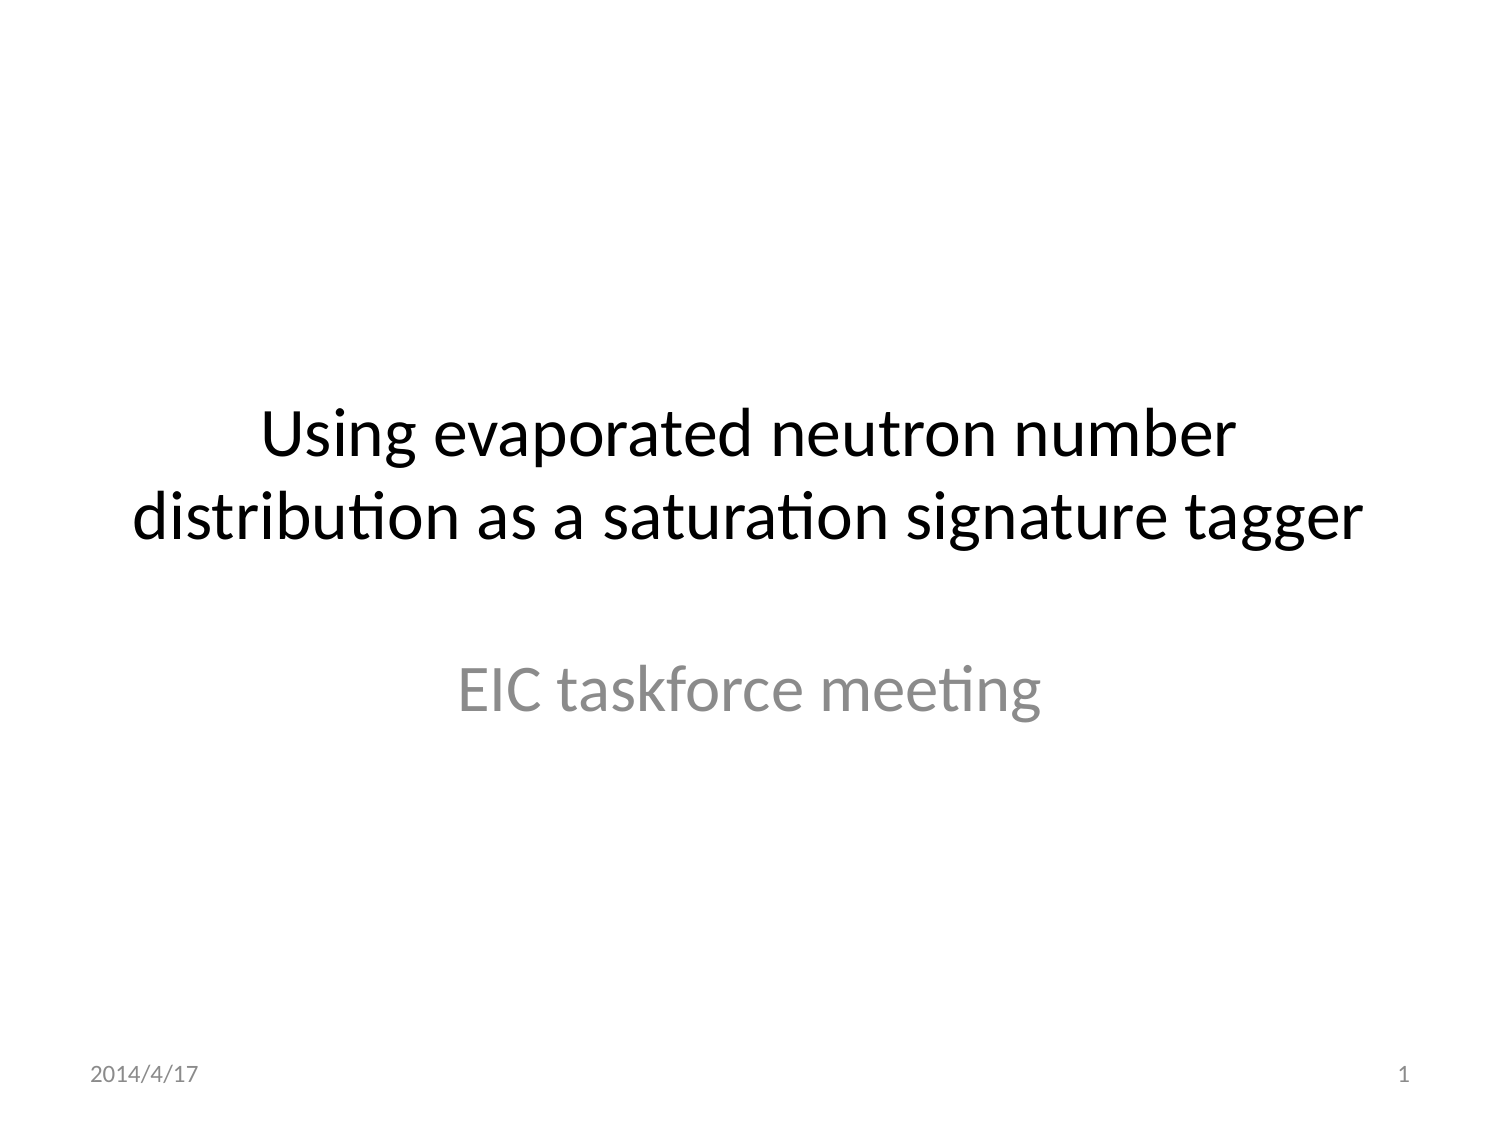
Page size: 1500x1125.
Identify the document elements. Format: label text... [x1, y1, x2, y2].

subtitle EIC taskforce meeting [225, 637, 1275, 925]
title Using evaporated neutron number distribution as a saturation signature tagger [112, 349, 1388, 591]
slide_number 1 [1074, 1042, 1425, 1103]
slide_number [75, 1042, 425, 1103]
